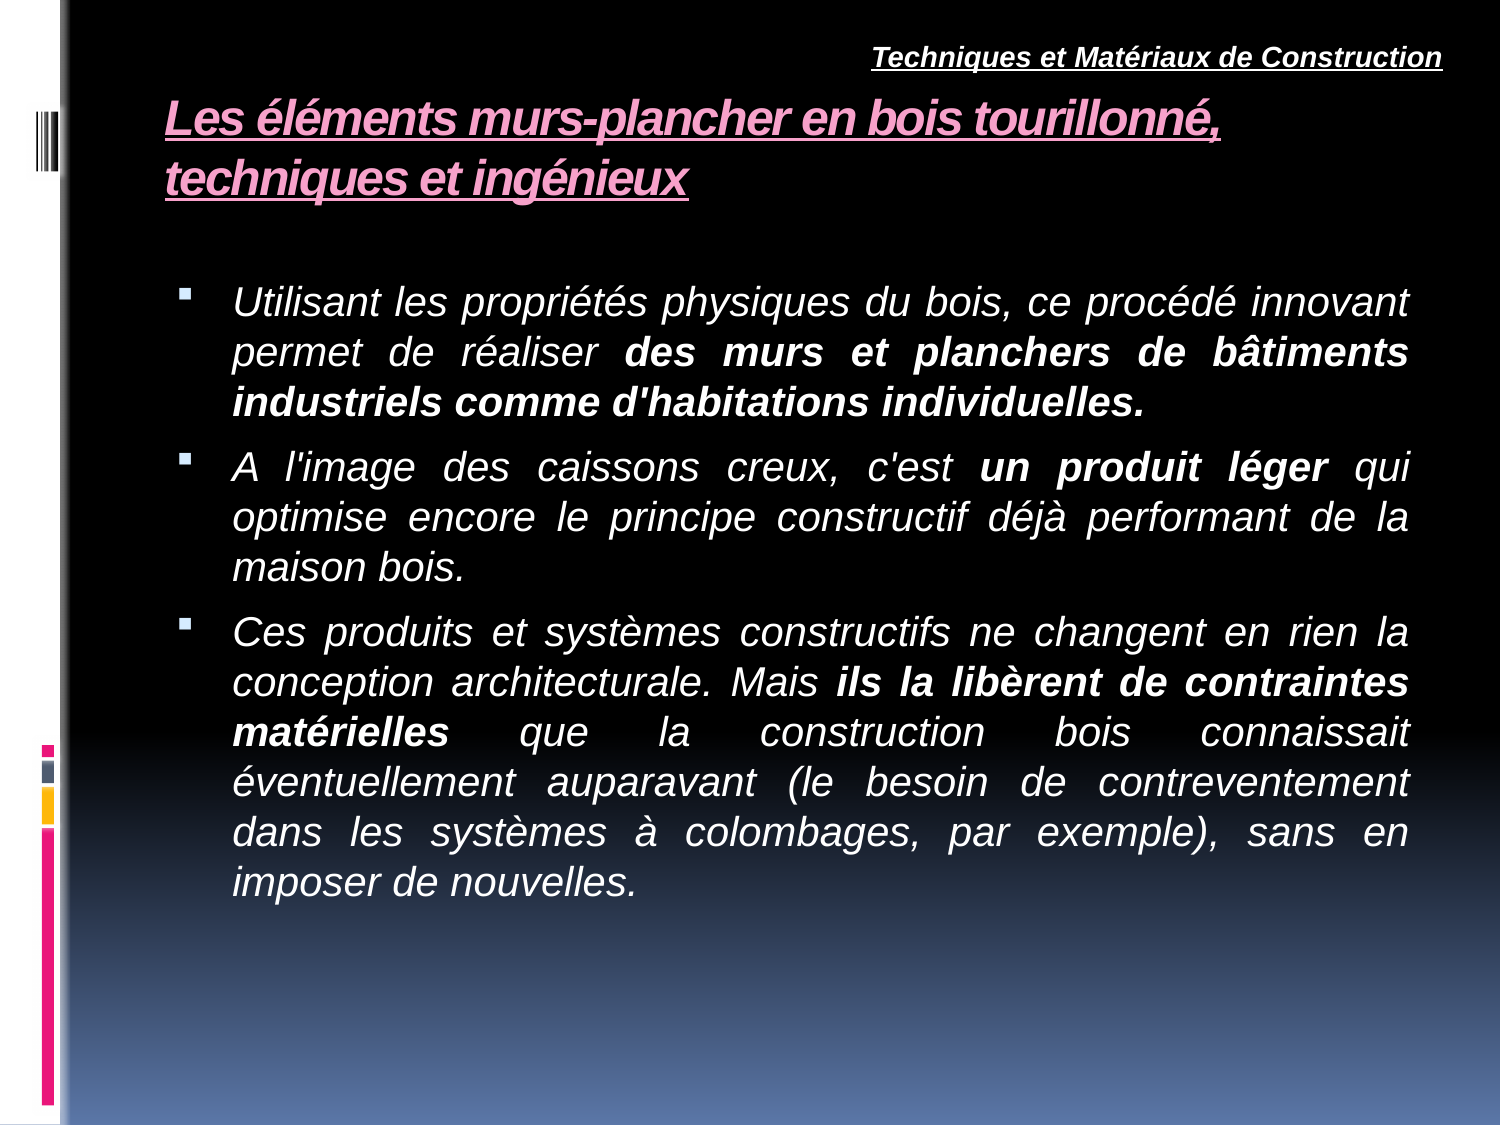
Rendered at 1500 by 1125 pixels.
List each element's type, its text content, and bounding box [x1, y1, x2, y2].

list Utilisant les propriétés physiques du bois, ce procédé innovant permet de réaliser des murs et planchers de bâtiments industriels comme d'habitations individuelles. A l'image des caissons creux, c'est un produit léger qui optimise encore le principe constructif déjà performant de la maison bois. Ces produits et systèmes constructifs ne changent en rien la conception architecturale. Mais ils la libèrent de contraintes matérielles que la construction bois connaissait éventuellement auparavant (le besoin de contreventement dans les systèmes à colombages, par exemple), sans en imposer de nouvelles. [150, 267, 1425, 1018]
title Les éléments murs-plancher en bois tourillonné, techniques et ingénieux [150, 78, 1425, 229]
text_box Techniques et Matériaux de Construction [856, 30, 1500, 81]
